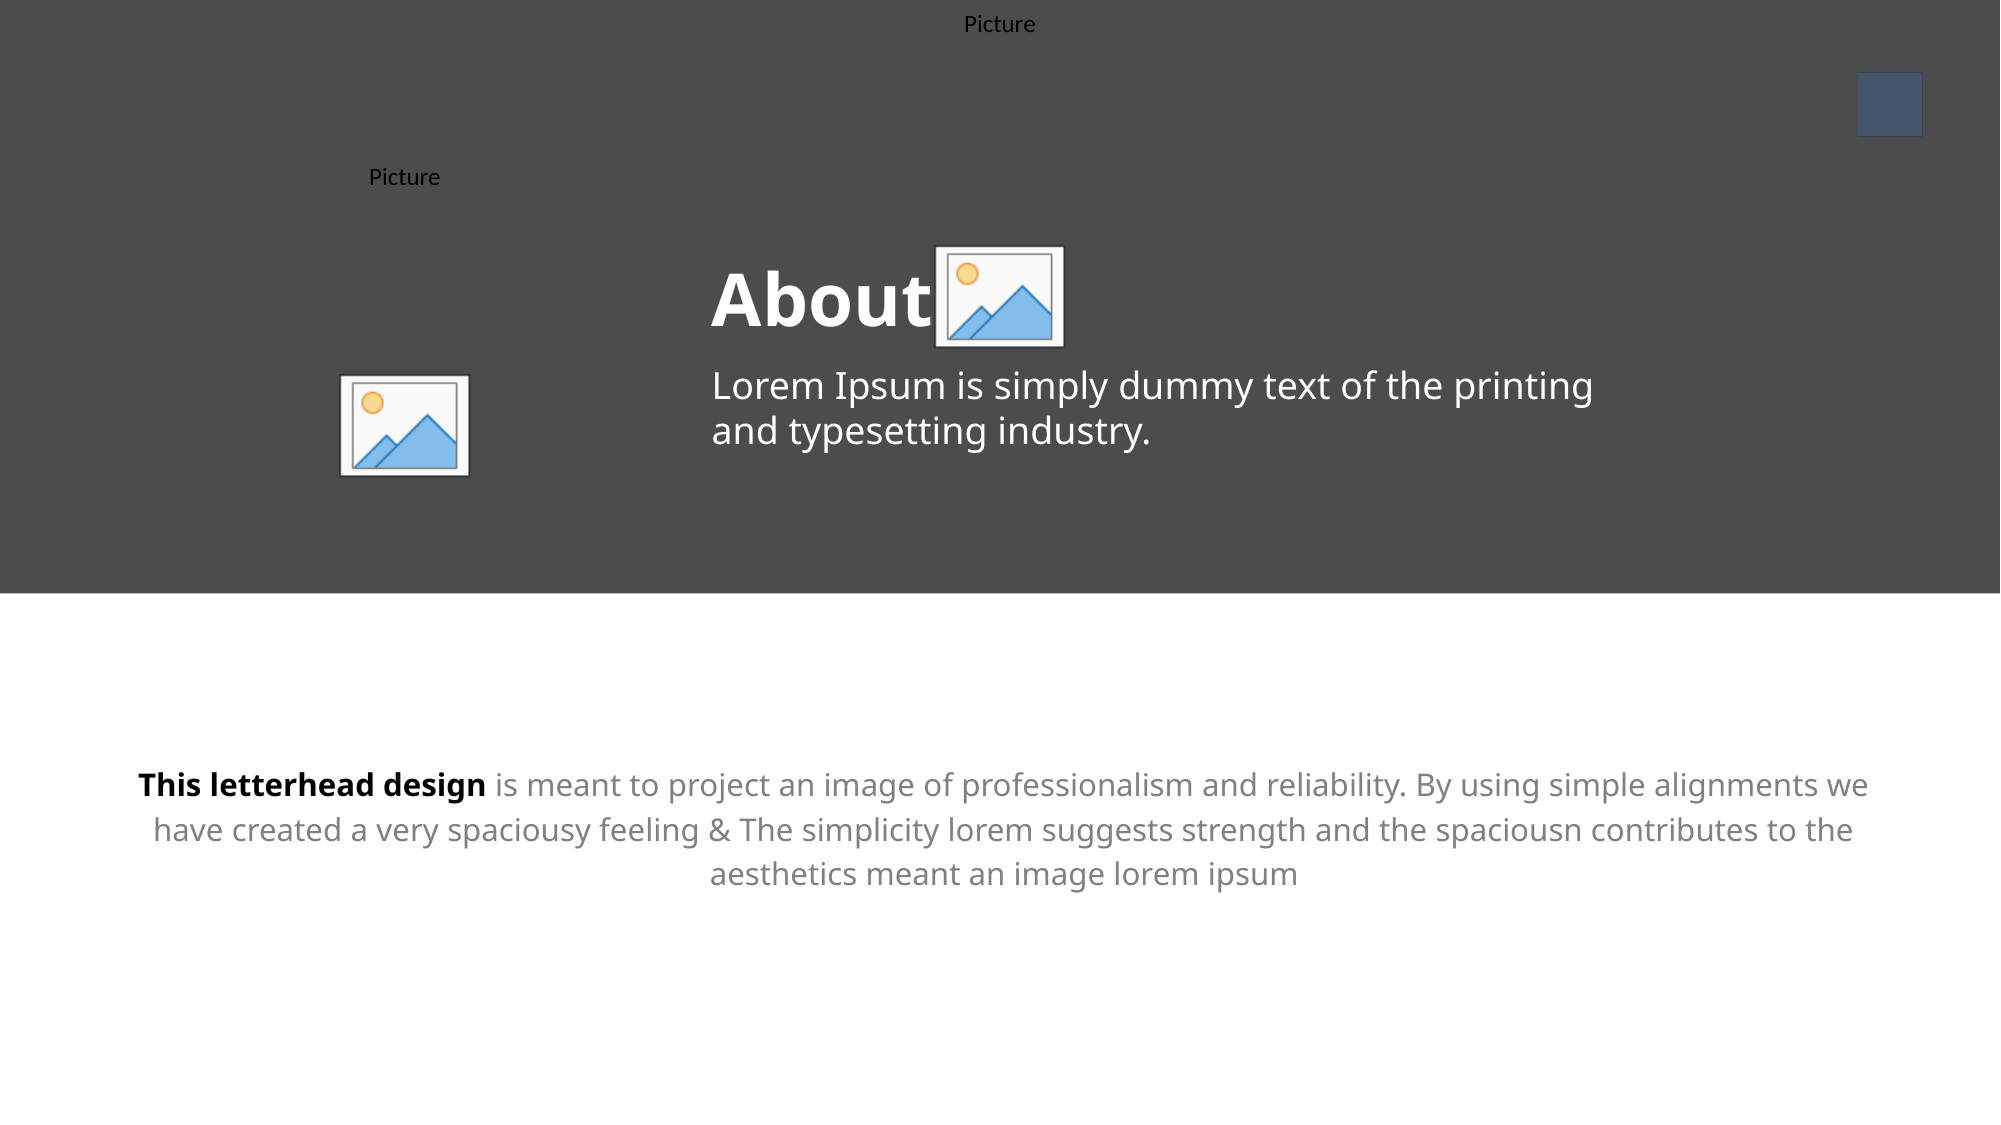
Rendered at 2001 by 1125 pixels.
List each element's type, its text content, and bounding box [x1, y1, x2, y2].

picture [0, 0, 2000, 699]
text_box This letterhead design is meant to project an image of professionalism and reliability. By using simple alignments we have created a very spaciousy feeling & The simplicity lorem suggests strength and the spaciousn contributes to the aesthetics meant an image lorem ipsum [137, 738, 1872, 911]
